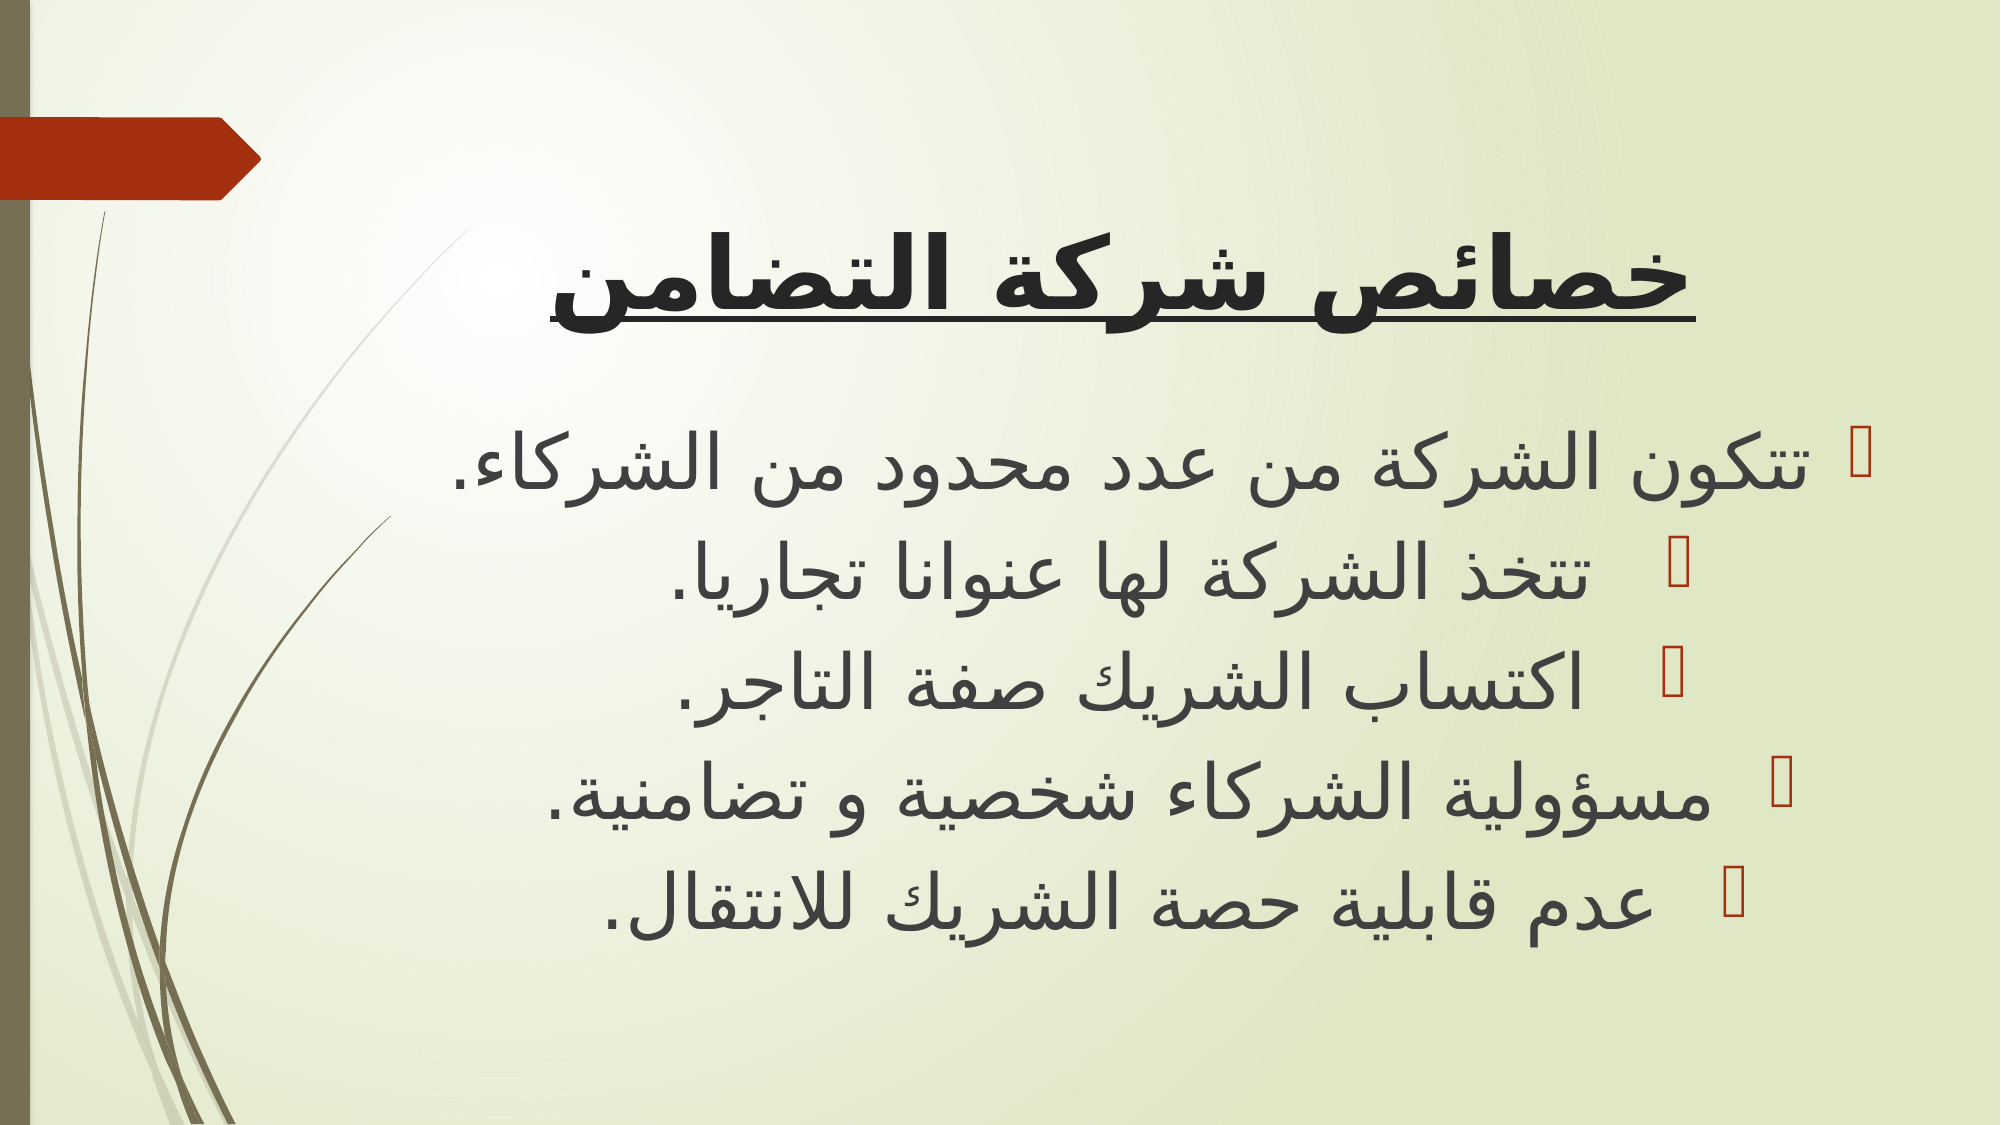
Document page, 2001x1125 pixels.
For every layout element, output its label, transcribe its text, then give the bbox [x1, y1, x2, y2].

title خصائص شركة التضامن [392, 200, 1854, 411]
list تتكون الشركة من عدد محدود من الشركاء. تتخذ الشركة لها عنوانا تجاريا. اكتساب الشريك صفة التاجر. مسؤولية الشركاء شخصية و تضامنية. عدم قابلية حصة الشريك للانتقال. [424, 350, 1888, 970]
